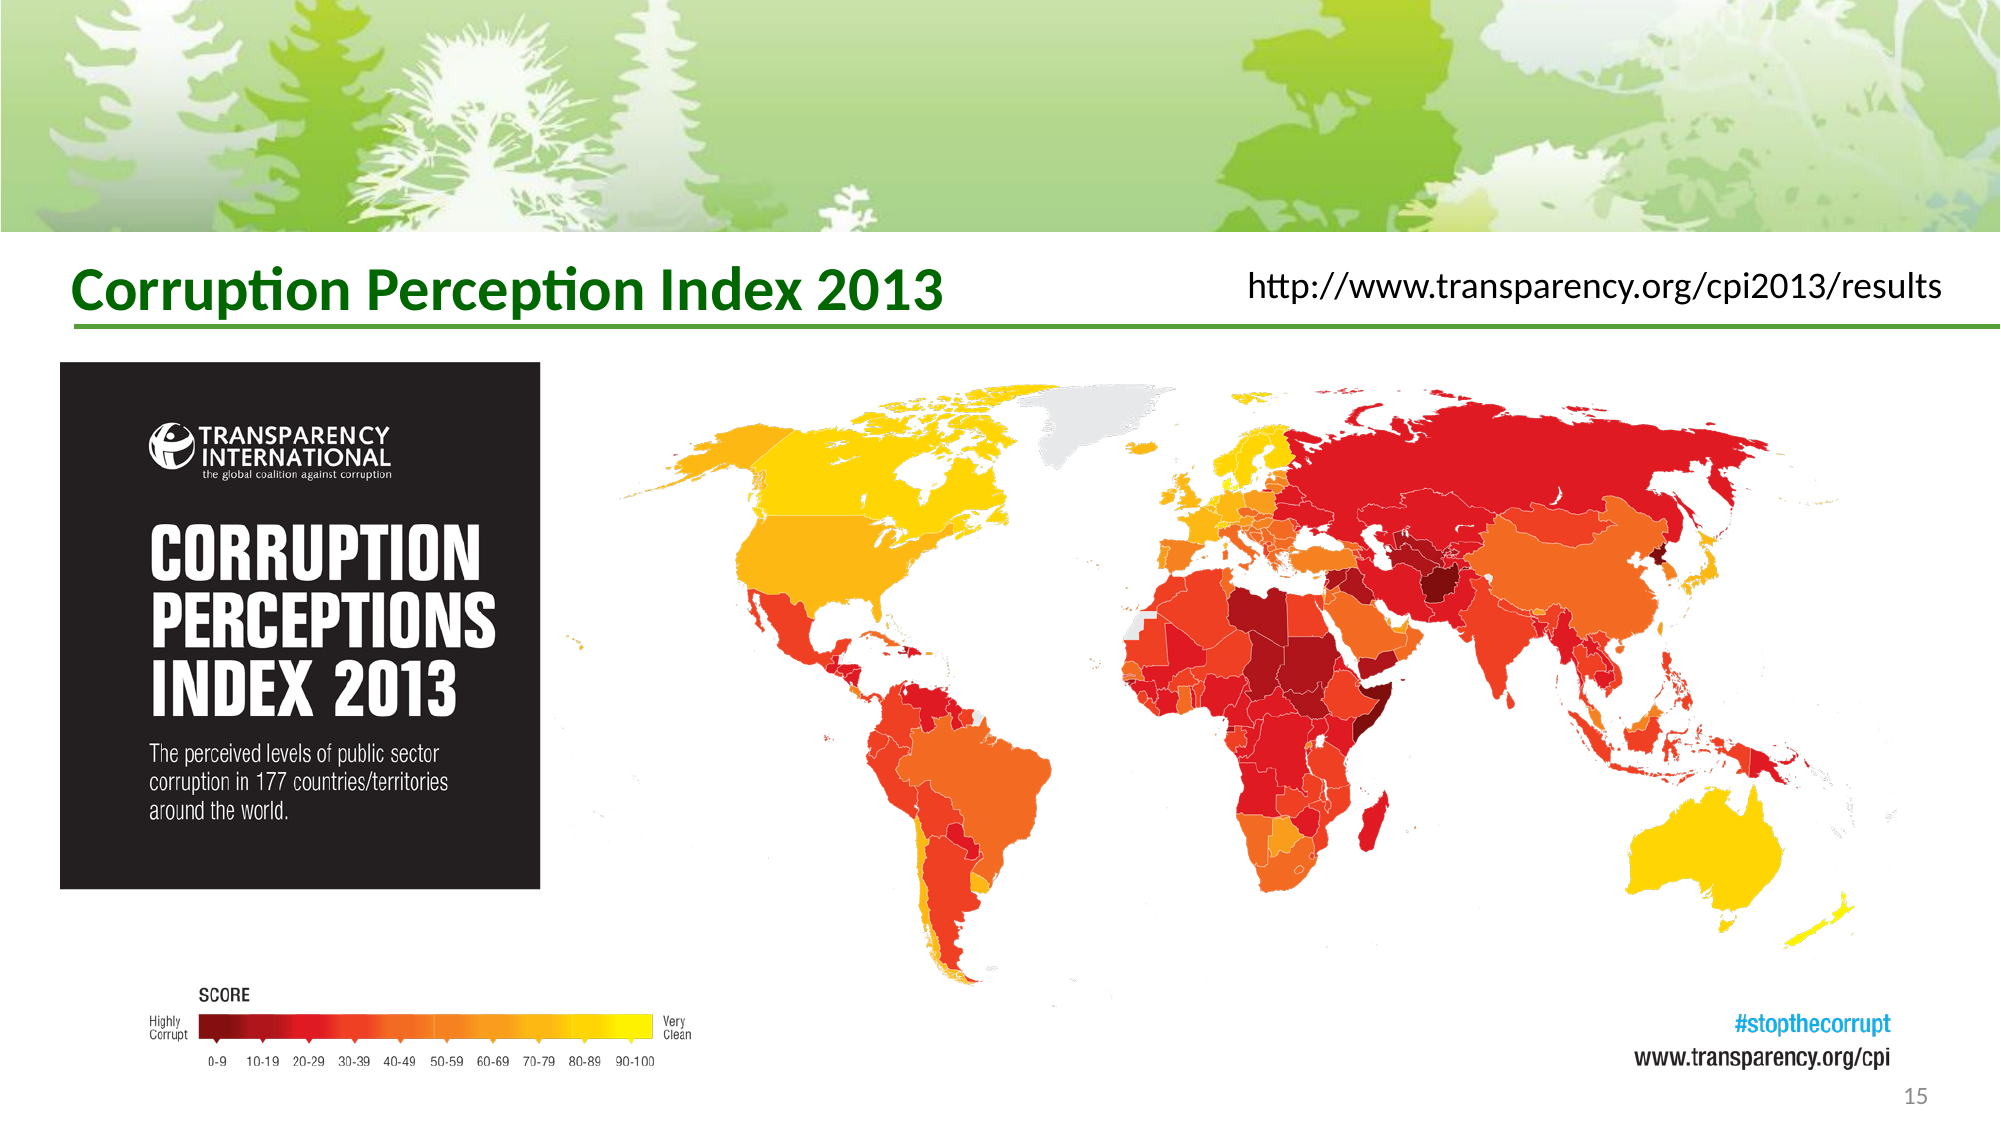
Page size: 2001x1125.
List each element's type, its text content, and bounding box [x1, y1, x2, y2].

picture [0, 0, 2000, 232]
picture [60, 350, 1897, 1083]
slide_number 15 [1493, 1065, 1944, 1125]
title Corruption Perception Index 2013 [56, 181, 1782, 399]
text_box http://www.transparency.org/cpi2013/results [1232, 253, 2000, 314]
